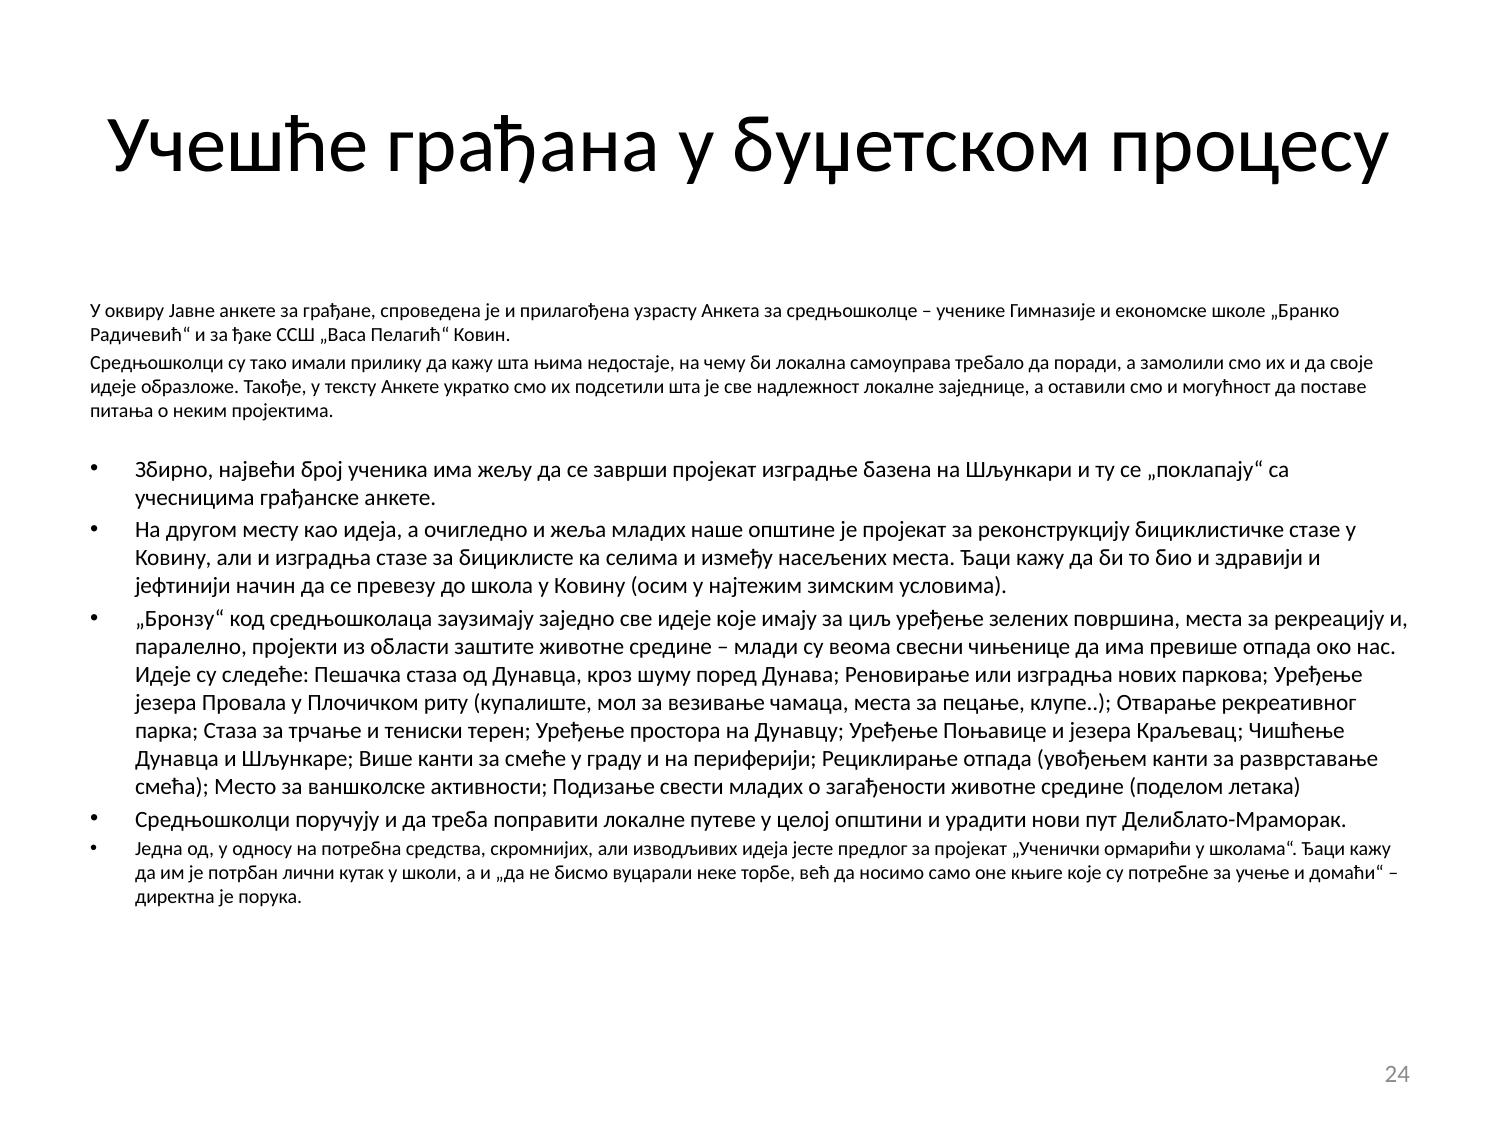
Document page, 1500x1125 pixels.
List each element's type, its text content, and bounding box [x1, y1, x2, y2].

slide_number 24 [1074, 1042, 1425, 1103]
list У оквиру Јавне анкете за грађане, спроведена је и прилагођена узрасту Анкета за средњошколце – ученике Гимназије и економске школе „Бранко Радичевић“ и за ђаке ССШ „Васа Пелагић“ Ковин. Средњошколци су тако имали прилику да кажу шта њима недостаје, на чему би локална самоуправа требало да поради, а замолили смо их и да своје идеје образложе. Такође, у тексту Анкете укратко смо их подсетили шта је све надлежност локалне заједнице, а оставили смо и могућност да поставе питања о неким пројектима. Збирно, највећи број ученика има жељу да се заврши пројекат изградње базена на Шљункари и ту се „поклапају“ са учесницима грађанске анкете. На другом месту као идеја, а очигледно и жеља младих наше општине је пројекат за реконструкцију бициклистичке стазе у Ковину, али и изградња стазе за бициклисте ка селима и између насељених места. Ђаци кажу да би то био и здравији и јефтинији начин да се превезу до школа у Ковину (осим у најтежим зимским условима). „Бронзу“ код средњошколаца заузимају заједно све идеје које имају за циљ уређење зелених површина, места за рекреацију и, паралелно, пројекти из области заштите животне средине – млади су веома свесни чињенице да има превише отпада око нас. Идеје су следеће: Пешачка стаза од Дунавца, кроз шуму поред Дунава; Реновирање или изградња нових паркова; Уређење језера Провала у Плочичком риту (купалиште, мол за везивање чамаца, места за пецање, клупе..); Отварање рекреативног парка; Стаза за трчање и тениски терен; Уређење простора на Дунавцу; Уређење Поњавице и језера Краљевац; Чишћење Дунавца и Шљункаре; Више канти за смеће у граду и на периферији; Рециклирање отпада (увођењем канти за разврставање смећа); Место за ваншколске активности; Подизање свести младих о загађености животне средине (поделом летака) Средњошколци поручују и да треба поправити локалне путеве у целој општини и урадити нови пут Делиблато-Мраморак. Једна од, у односу на потребна средства, скромнијих, али изводљивих идеја јесте предлог за пројекат „Ученички ормарићи у школама“. Ђаци кажу да им је потрбан лични кутак у школи, а и „да не бисмо вуцарали неке торбе, већ да носимо само оне књиге које су потребне за учење и домаћи“ – директна је порука. [75, 262, 1425, 1005]
title Учешће грађана у буџетском процесу [75, 45, 1425, 233]
